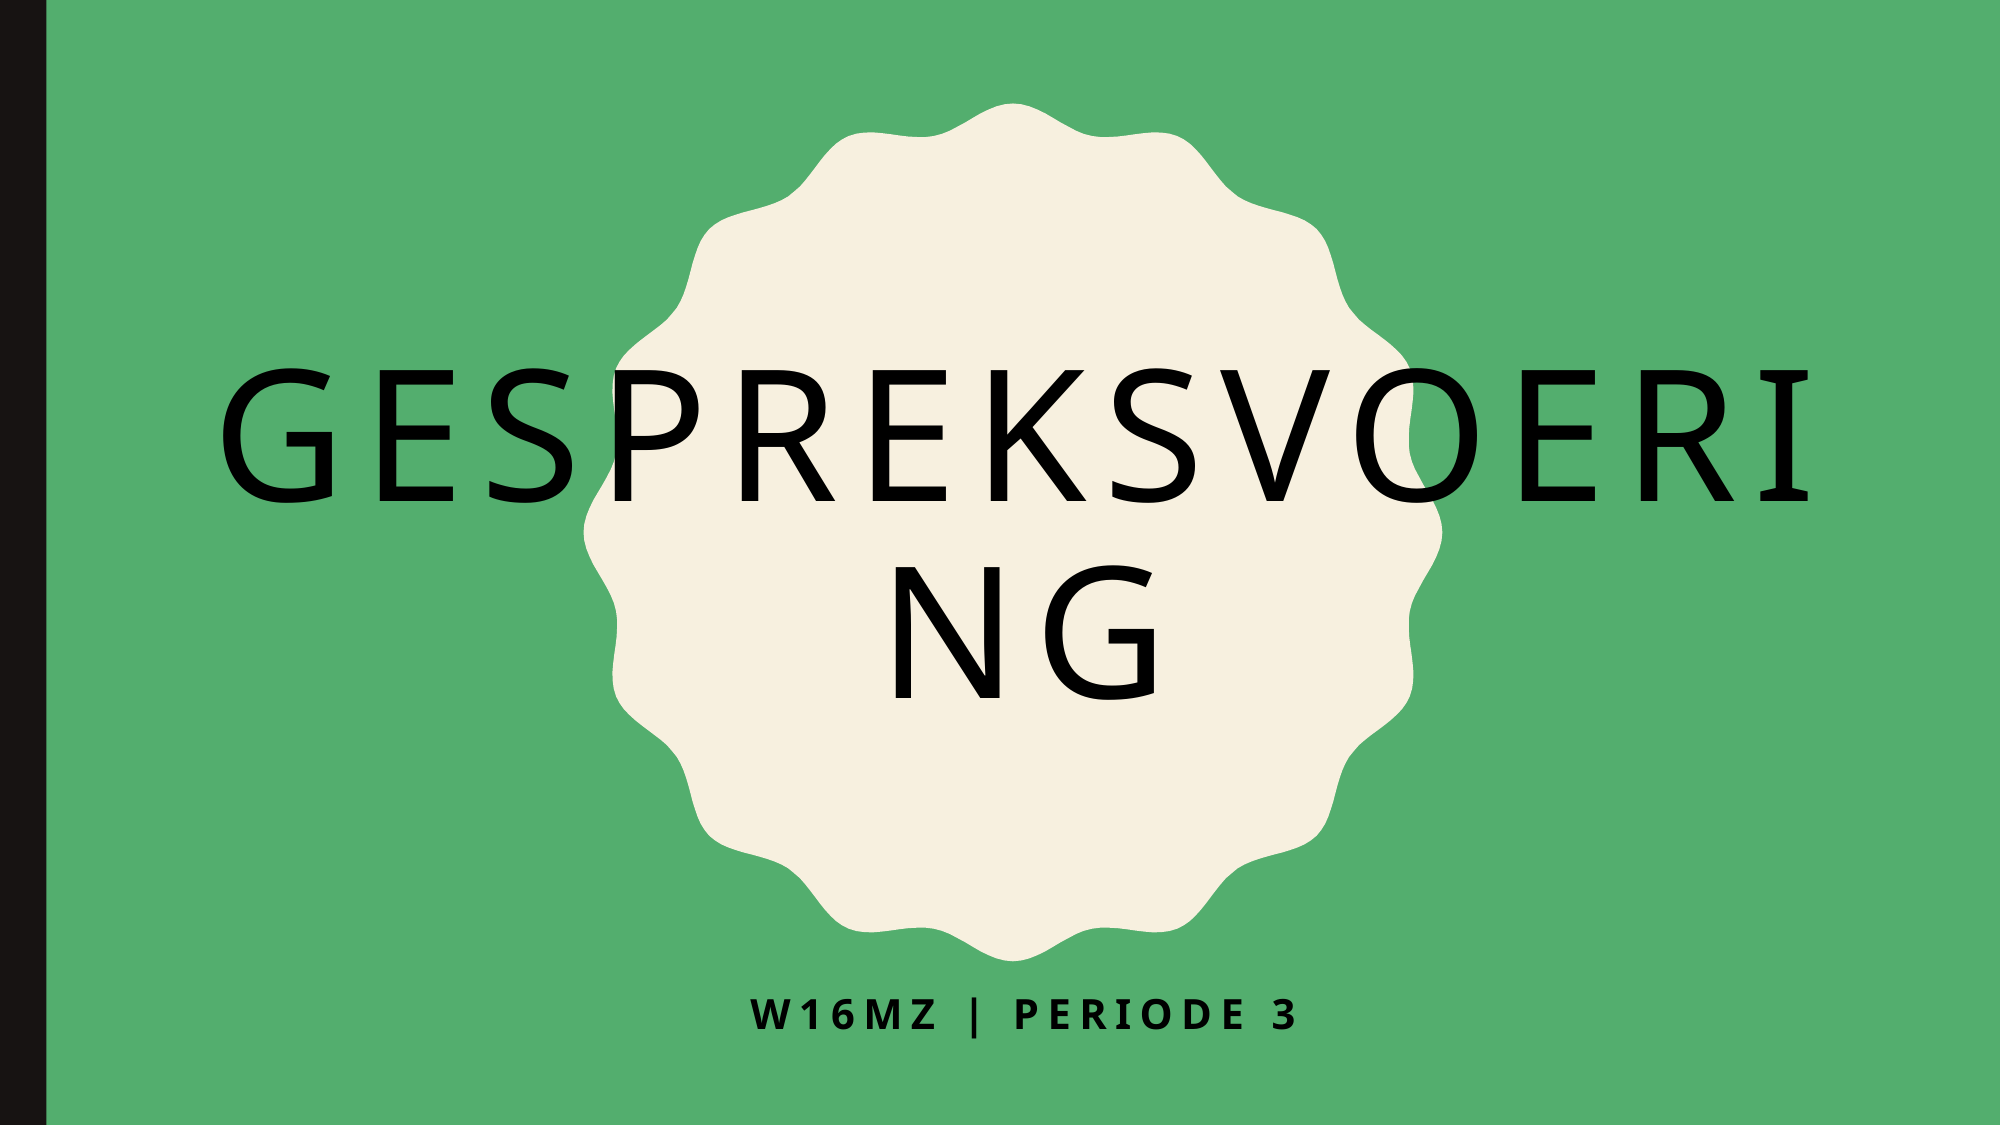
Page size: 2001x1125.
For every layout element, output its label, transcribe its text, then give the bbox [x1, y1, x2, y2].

subtitle W16mz | periode 3 [363, 980, 1684, 1103]
title gespreksvoering [176, 180, 1870, 902]
